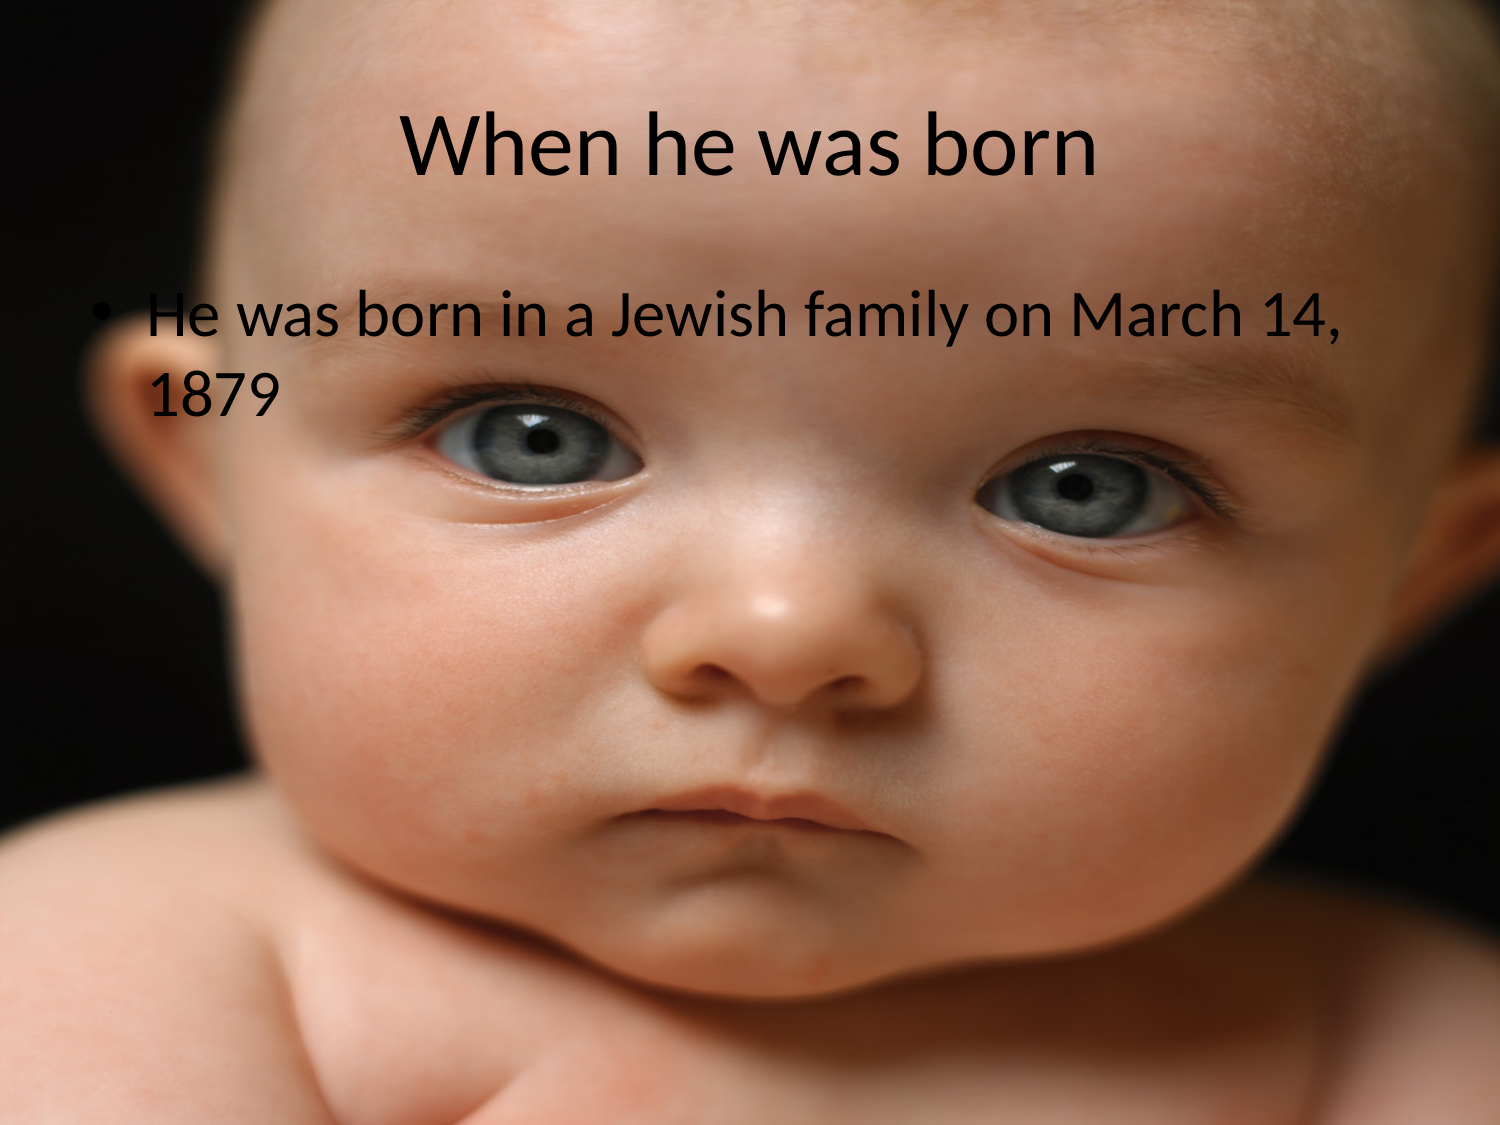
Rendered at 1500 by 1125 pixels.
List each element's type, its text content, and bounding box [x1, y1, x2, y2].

list He was born in a Jewish family on March 14, 1879 [75, 262, 1425, 1005]
picture [0, 0, 1500, 1125]
title When he was born [75, 45, 1425, 233]
